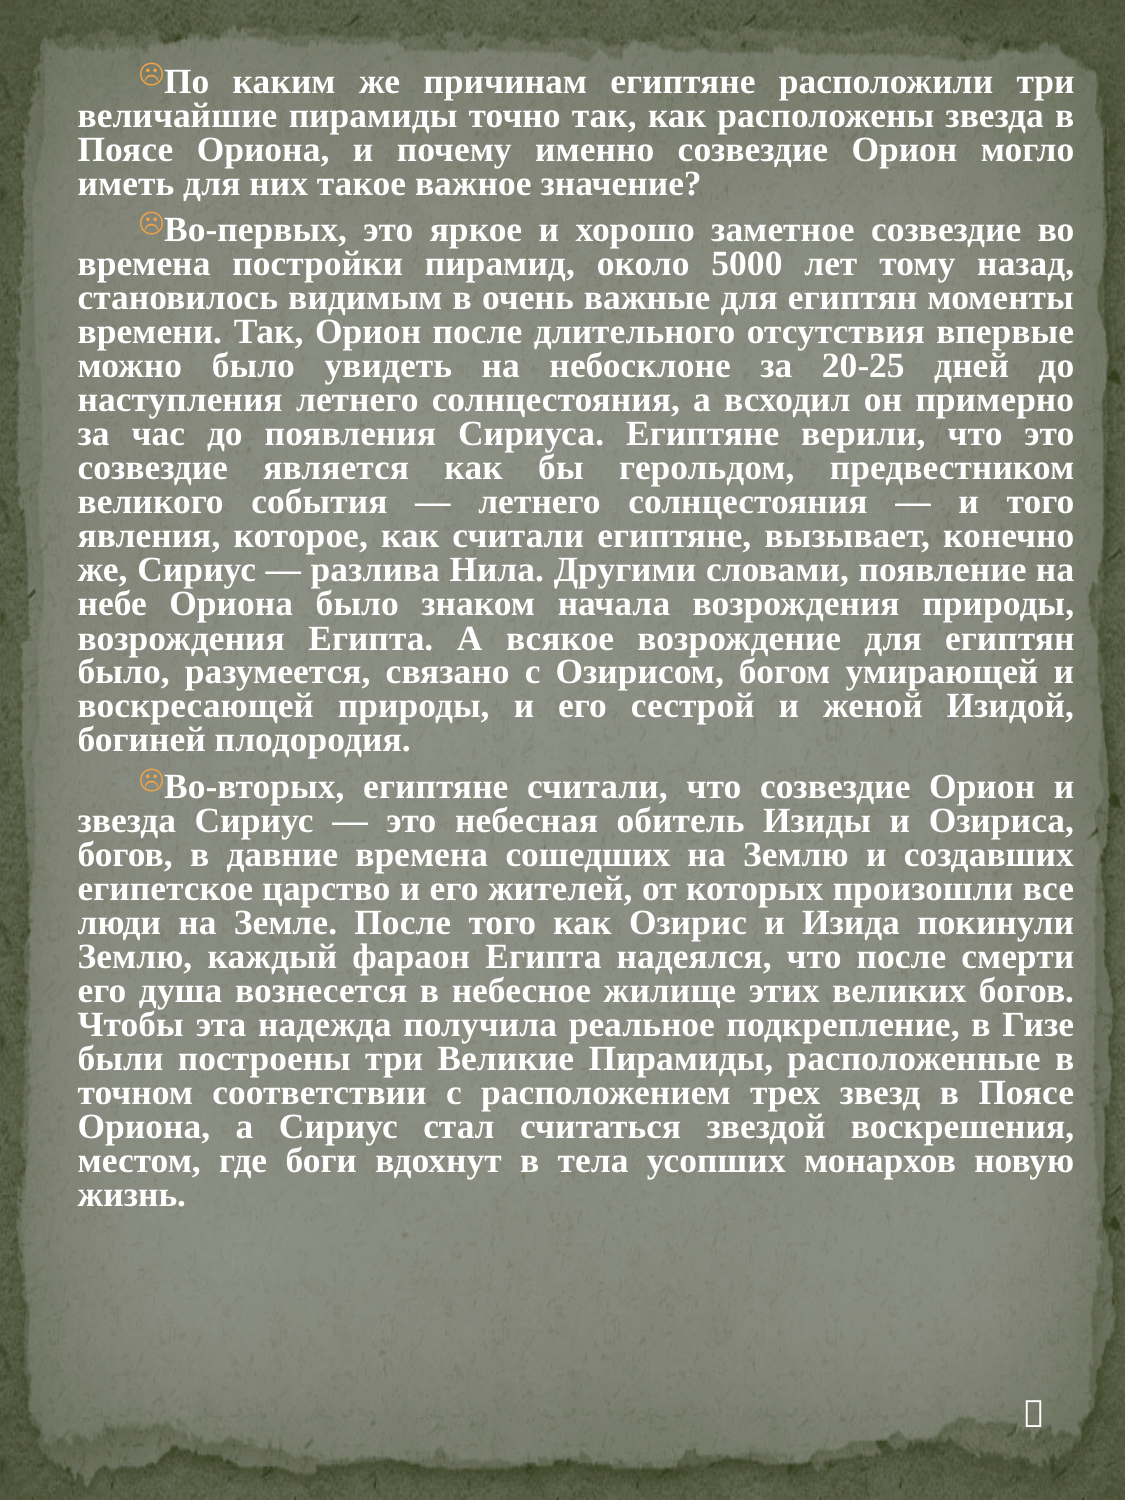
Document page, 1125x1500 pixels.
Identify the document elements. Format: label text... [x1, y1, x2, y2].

text_box  [1007, 1382, 1090, 1443]
text_box По каким же причинам египтяне расположили три величайшие пирамиды точно так, как расположены звезда в Поясе Ориона, и почему именно созвездие Орион могло иметь для них такое важное значение? Во-первых, это яркое и хорошо заметное созвездие во времена постройки пирамид, около 5000 лет тому назад, становилось видимым в очень важные для египтян моменты времени. Так, Орион после длительного отсутствия впервые можно было увидеть на небосклоне за 20-25 дней до наступления летнего солнцестояния, а всходил он примерно за час до появления Сириуса. Египтяне верили, что это созвездие является как бы герольдом, предвестником великого события — летнего солнцестояния — и того явления, которое, как считали египтяне, вызывает, конечно же, Сириус — разлива Нила. Другими словами, появление на небе Ориона было знаком начала возрождения природы, возрождения Египта. А всякое возрождение для египтян было, разумеется, связано с Озирисом, богом умирающей и воскресающей природы, и его сестрой и женой Изидой, богиней плодородия. Во-вторых, египтяне считали, что созвездие Орион и звезда Сириус — это небесная обитель Изиды и Озириса, богов, в давние времена сошедших на Землю и создавших египетское царство и его жителей, от которых произошли все люди на Земле. После того как Озирис и Изида покинули Землю, каждый фараон Египта надеялся, что после смерти его душа вознесется в небесное жилище этих великих богов. Чтобы эта надежда получила реальное подкрепление, в Гизе были построены три Великие Пирамиды, расположенные в точном соответствии с расположением трех звезд в Поясе Ориона, а Сириус стал считаться звездой воскрешения, местом, где боги вдохнут в тела усопших монархов новую жизнь. [46, 58, 1090, 1430]
